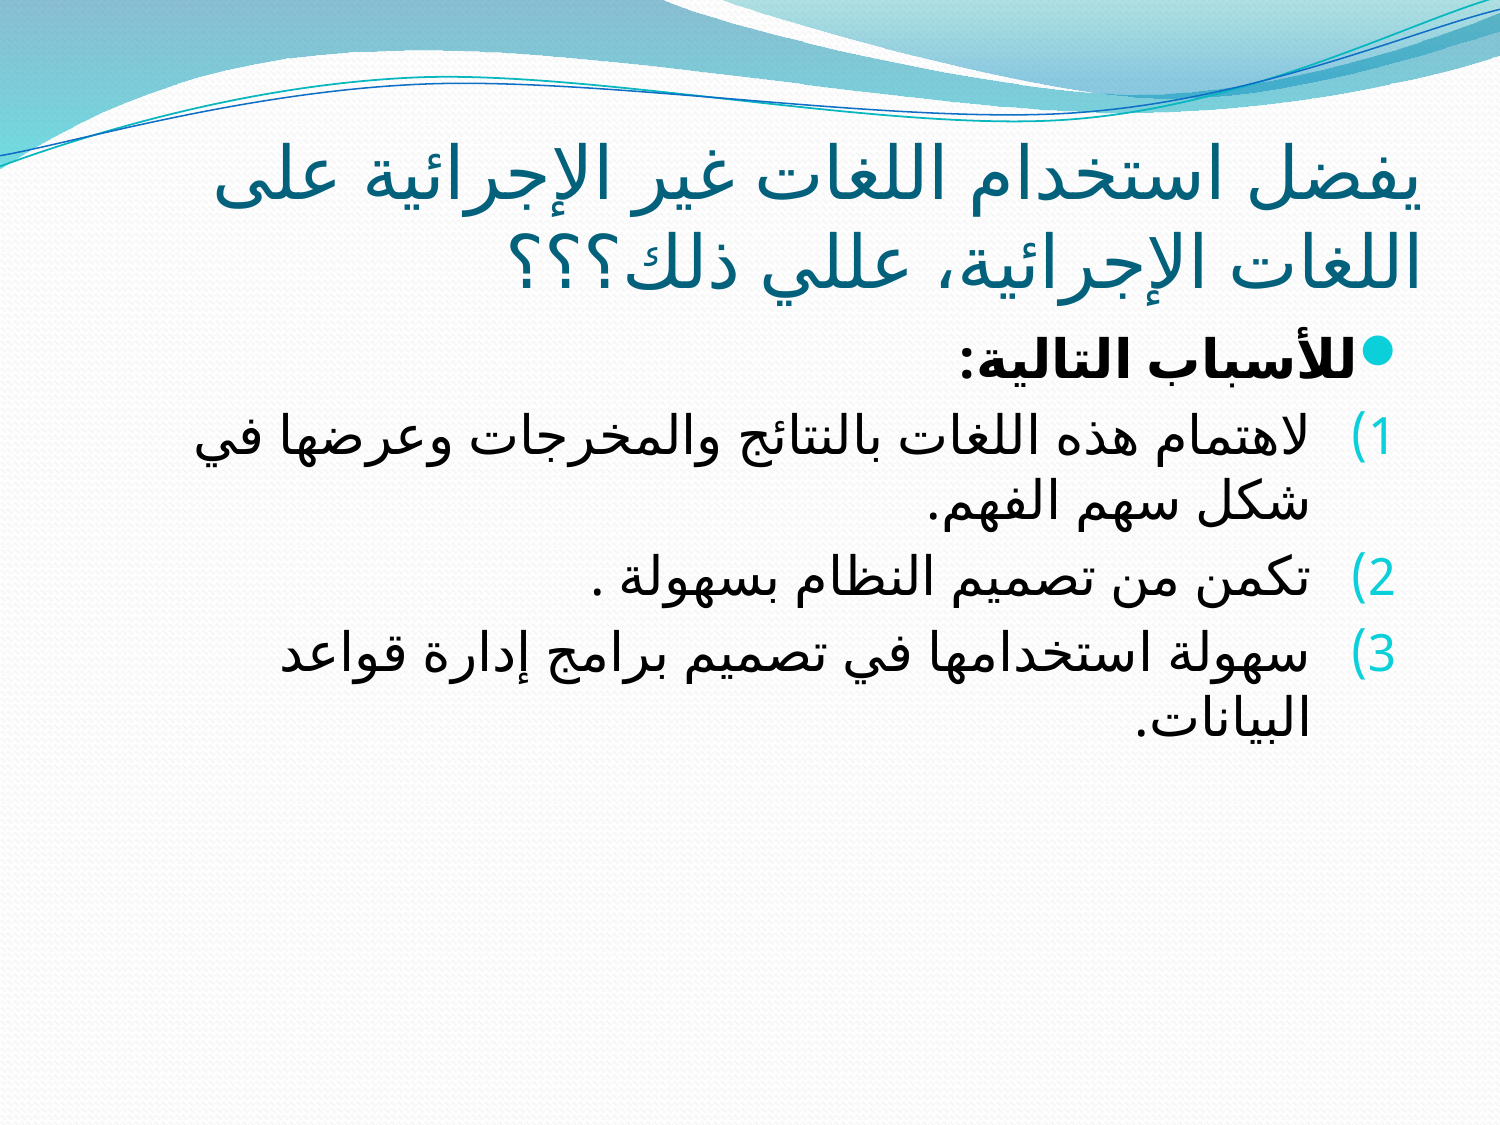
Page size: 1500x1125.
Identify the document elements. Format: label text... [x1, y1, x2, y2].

list للأسباب التالية: لاهتمام هذه اللغات بالنتائج والمخرجات وعرضها في شكل سهم الفهم. تكمن من تصميم النظام بسهولة . سهولة استخدامها في تصميم برامج إدارة قواعد البيانات. [75, 317, 1425, 1038]
title يفضل استخدام اللغات غير الإجرائية على اللغات الإجرائية، عللي ذلك؟؟؟ [75, 115, 1425, 303]
